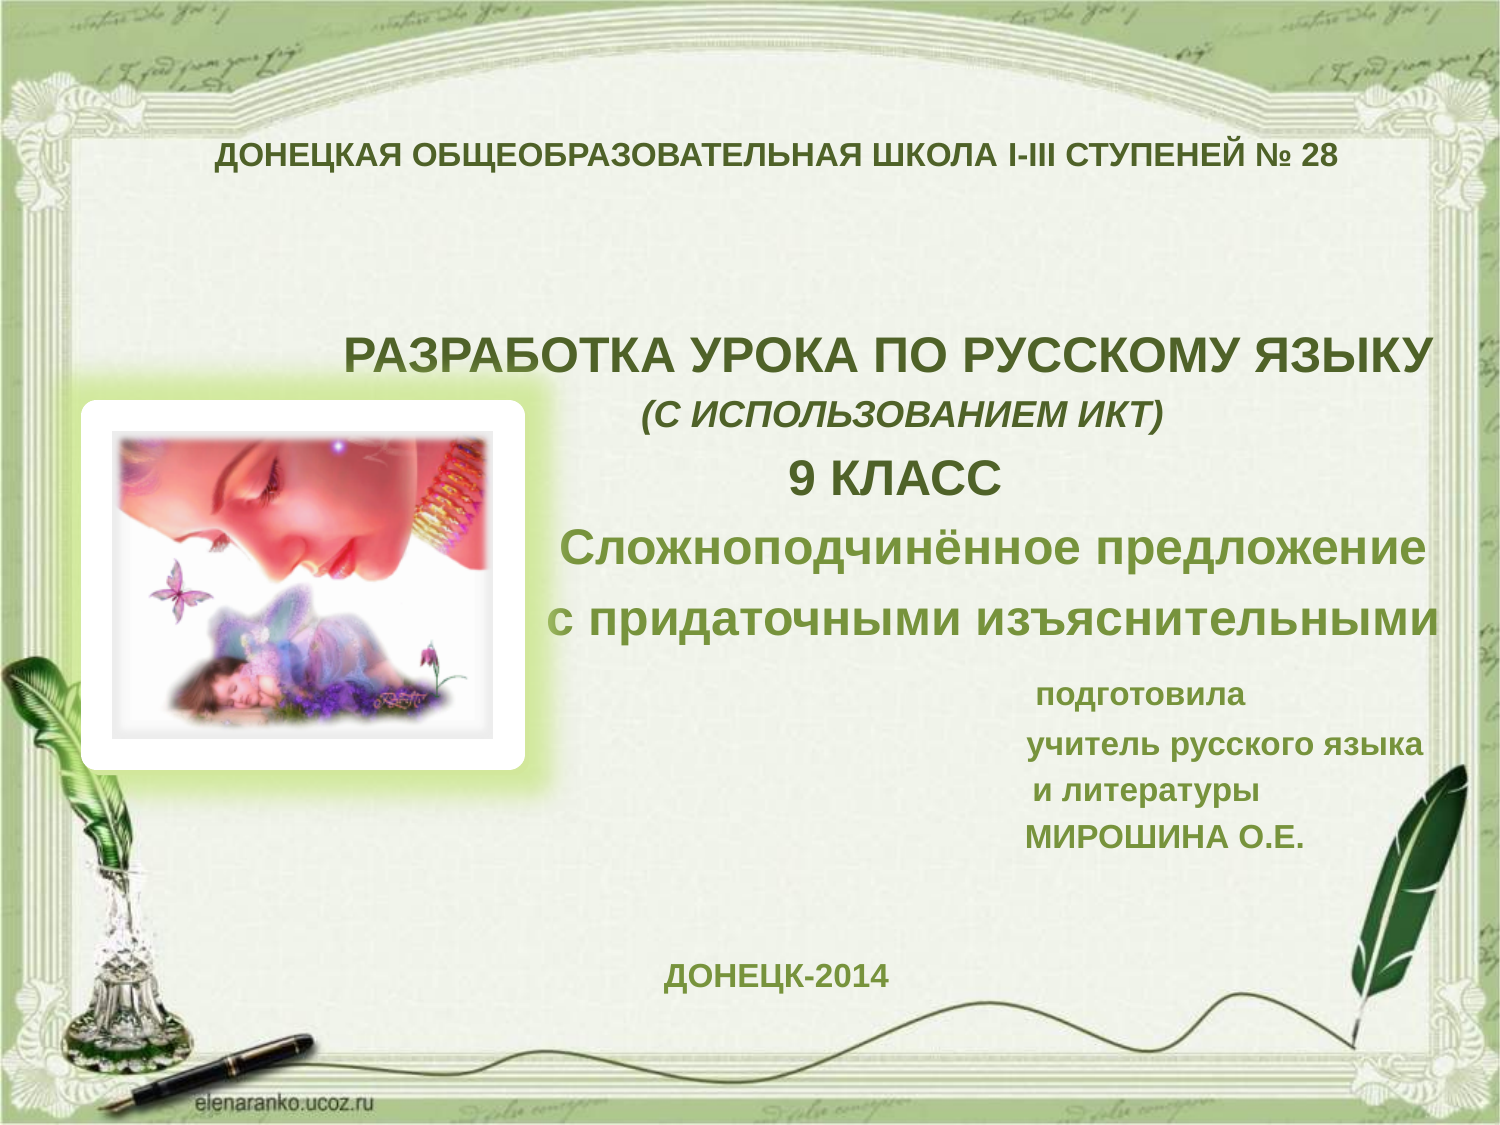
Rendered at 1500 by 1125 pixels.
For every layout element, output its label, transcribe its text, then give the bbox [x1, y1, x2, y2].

picture [0, 0, 1500, 1125]
subtitle ДОНЕЦКАЯ ОБЩЕОБРАЗОВАТЕЛЬНАЯ ШКОЛА І-ІІІ СТУПЕНЕЙ № 28 РАЗРАБОТКА УРОКА ПО РУССКОМУ ЯЗЫКУ (С ИСПОЛЬЗОВАНИЕМ ИКТ) 9 КЛАСС Сложноподчинённое предложение с придаточными изъяснительными подготовила учитель русского языка и литературы МИРОШИНА О.Е. ДОНЕЦК-2014 [82, 125, 1471, 409]
text_box [571, 409, 1258, 480]
